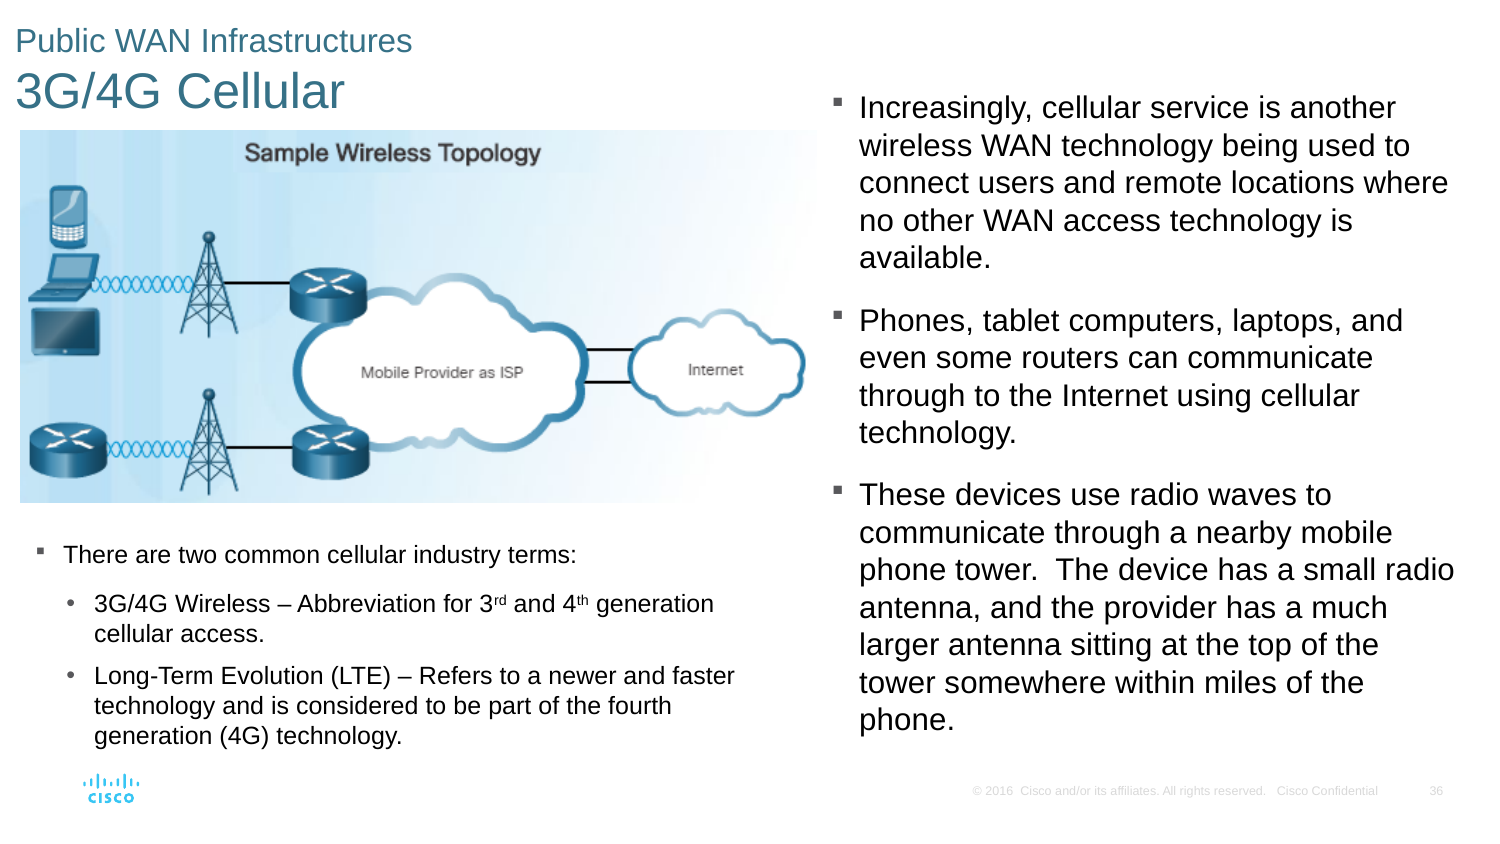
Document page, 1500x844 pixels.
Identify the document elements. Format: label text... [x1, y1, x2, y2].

list Increasingly, cellular service is another wireless WAN technology being used to connect users and remote locations where no other WAN access technology is available. Phones, tablet computers, laptops, and even some routers can communicate through to the Internet using cellular technology. These devices use radio waves to communicate through a nearby mobile phone tower. The device has a small radio antenna, and the provider has a much larger antenna sitting at the top of the tower somewhere within miles of the phone. [816, 80, 1488, 757]
picture [20, 130, 817, 503]
text_box There are two common cellular industry terms: 3G/4G Wireless – Abbreviation for 3rd and 4th generation cellular access. Long-Term Evolution (LTE) – Refers to a newer and faster technology and is considered to be part of the fourth generation (4G) technology. [20, 531, 779, 757]
title Public WAN Infrastructures 3G/4G Cellular [0, 6, 770, 131]
